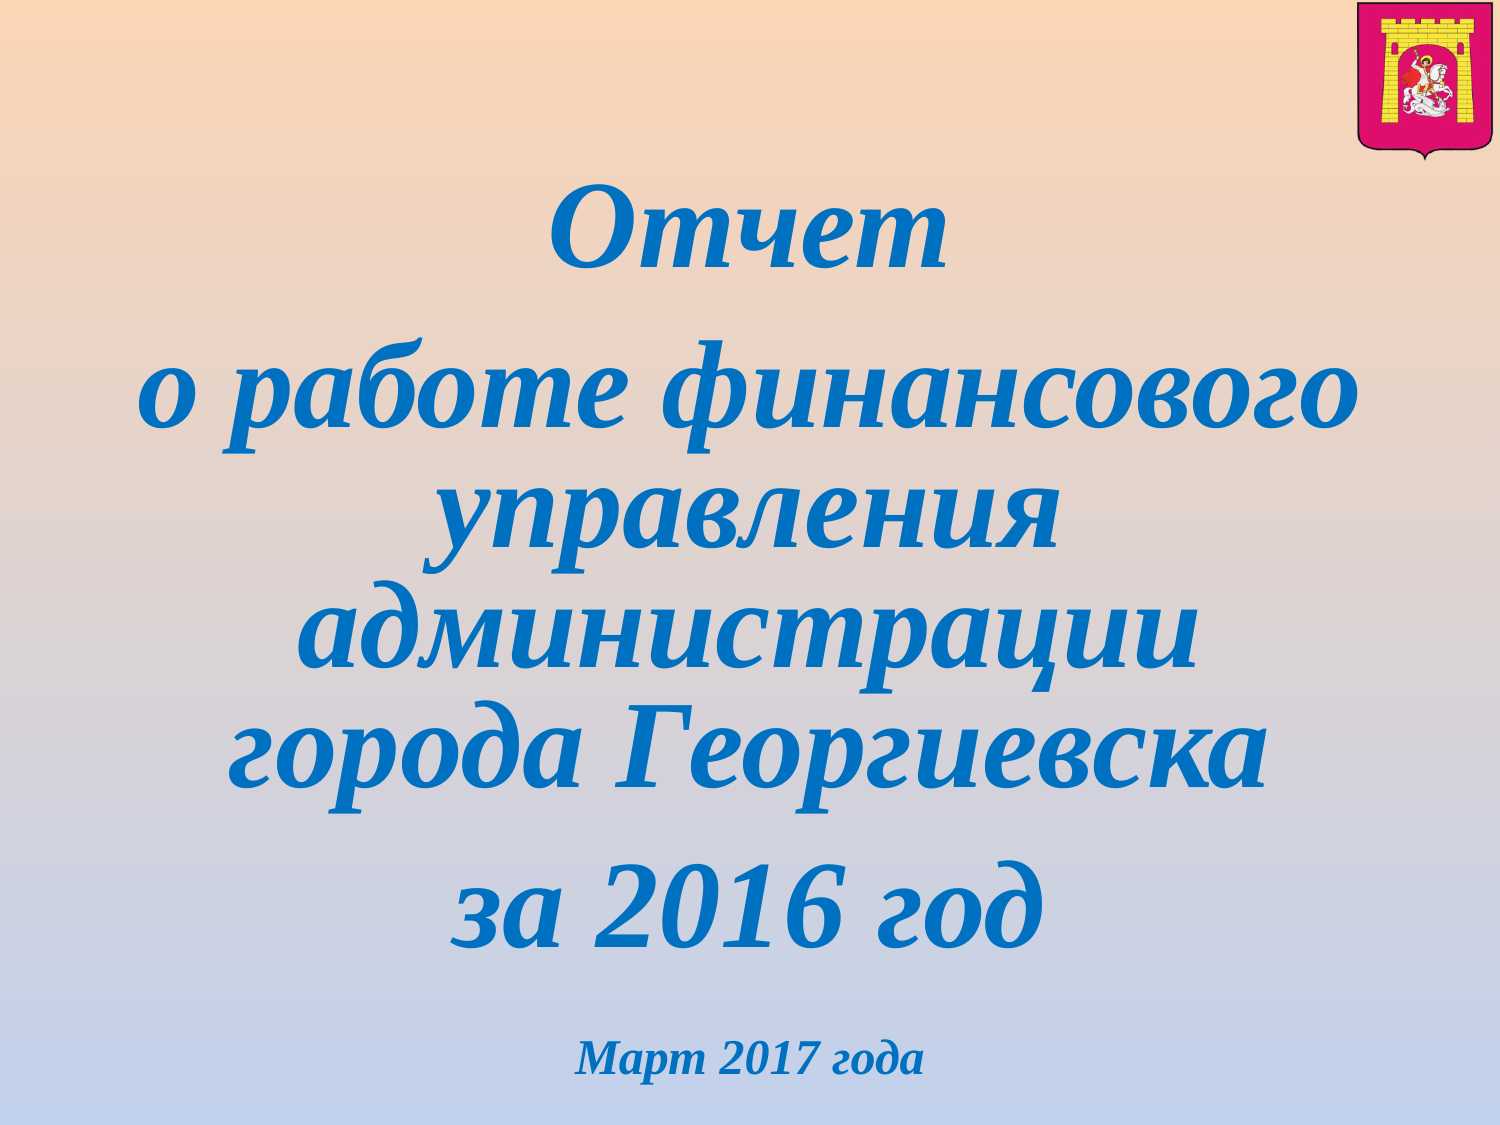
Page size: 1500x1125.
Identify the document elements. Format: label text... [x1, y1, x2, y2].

picture [1347, 0, 1500, 165]
text_box Март 2017 года [0, 1042, 1500, 1088]
text_box Отчет о работе финансового управления администрации города Георгиевска за 2016 год [0, 163, 1500, 979]
